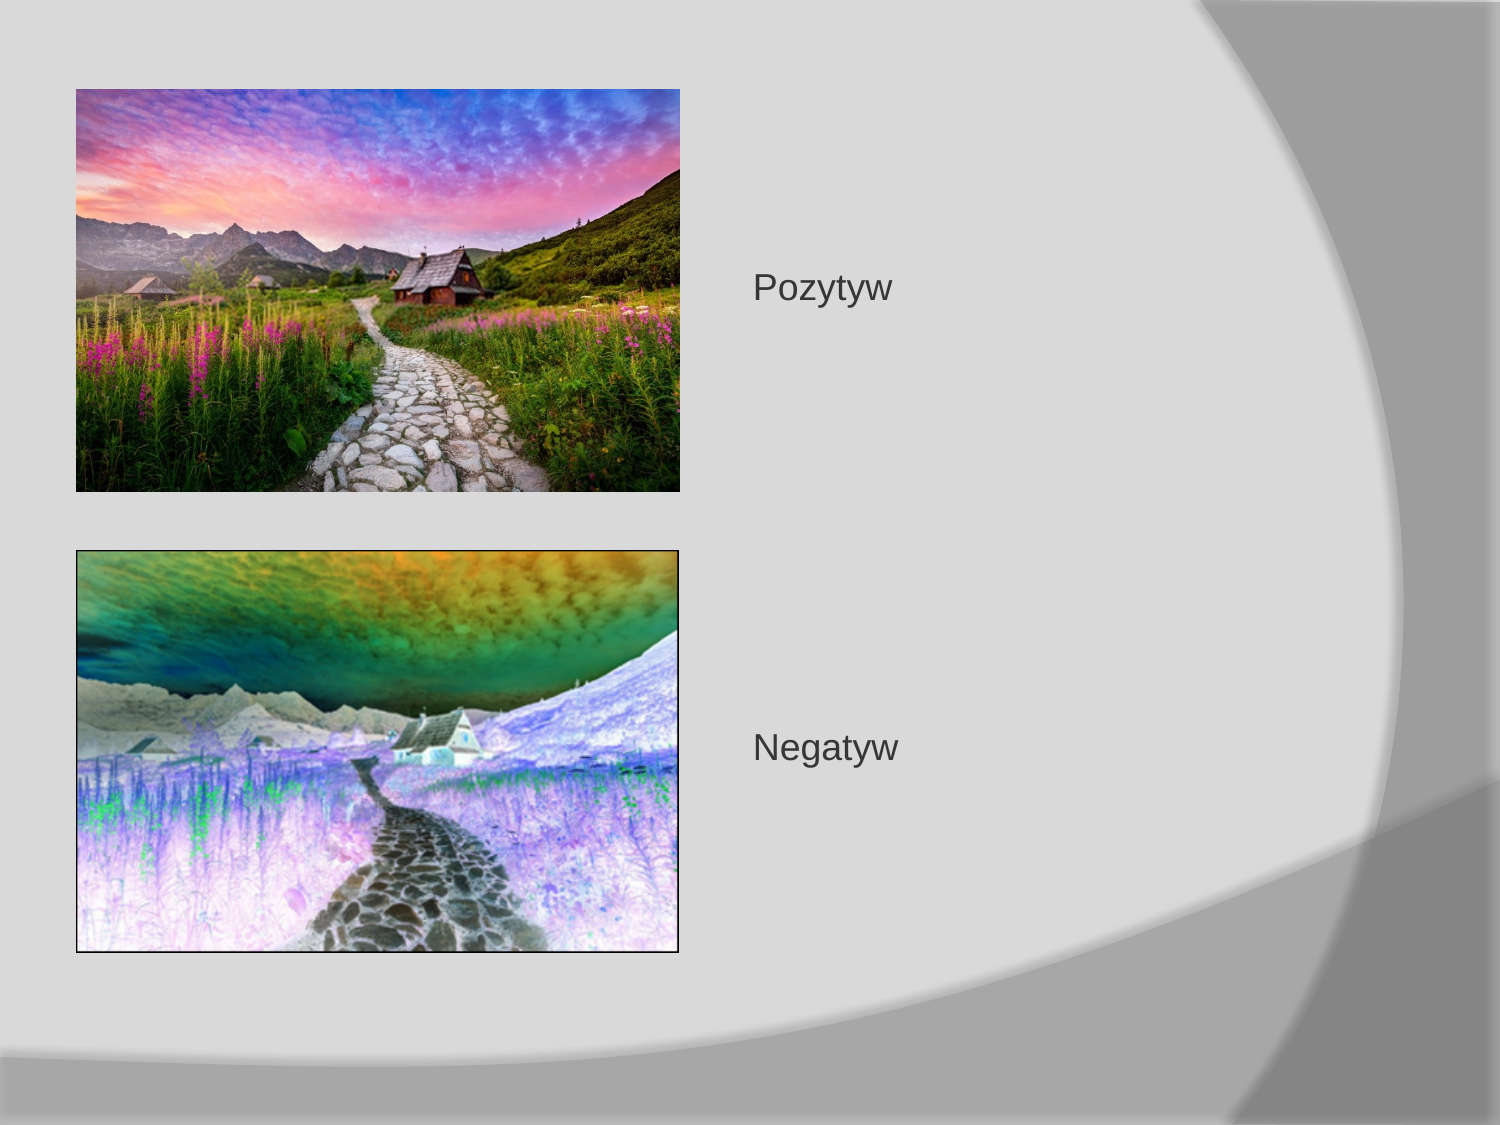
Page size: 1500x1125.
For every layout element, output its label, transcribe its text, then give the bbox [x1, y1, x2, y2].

picture [76, 550, 679, 953]
picture [76, 89, 680, 492]
text_box Pozytyw [738, 255, 1069, 315]
text_box Negatyw [738, 715, 1058, 776]
